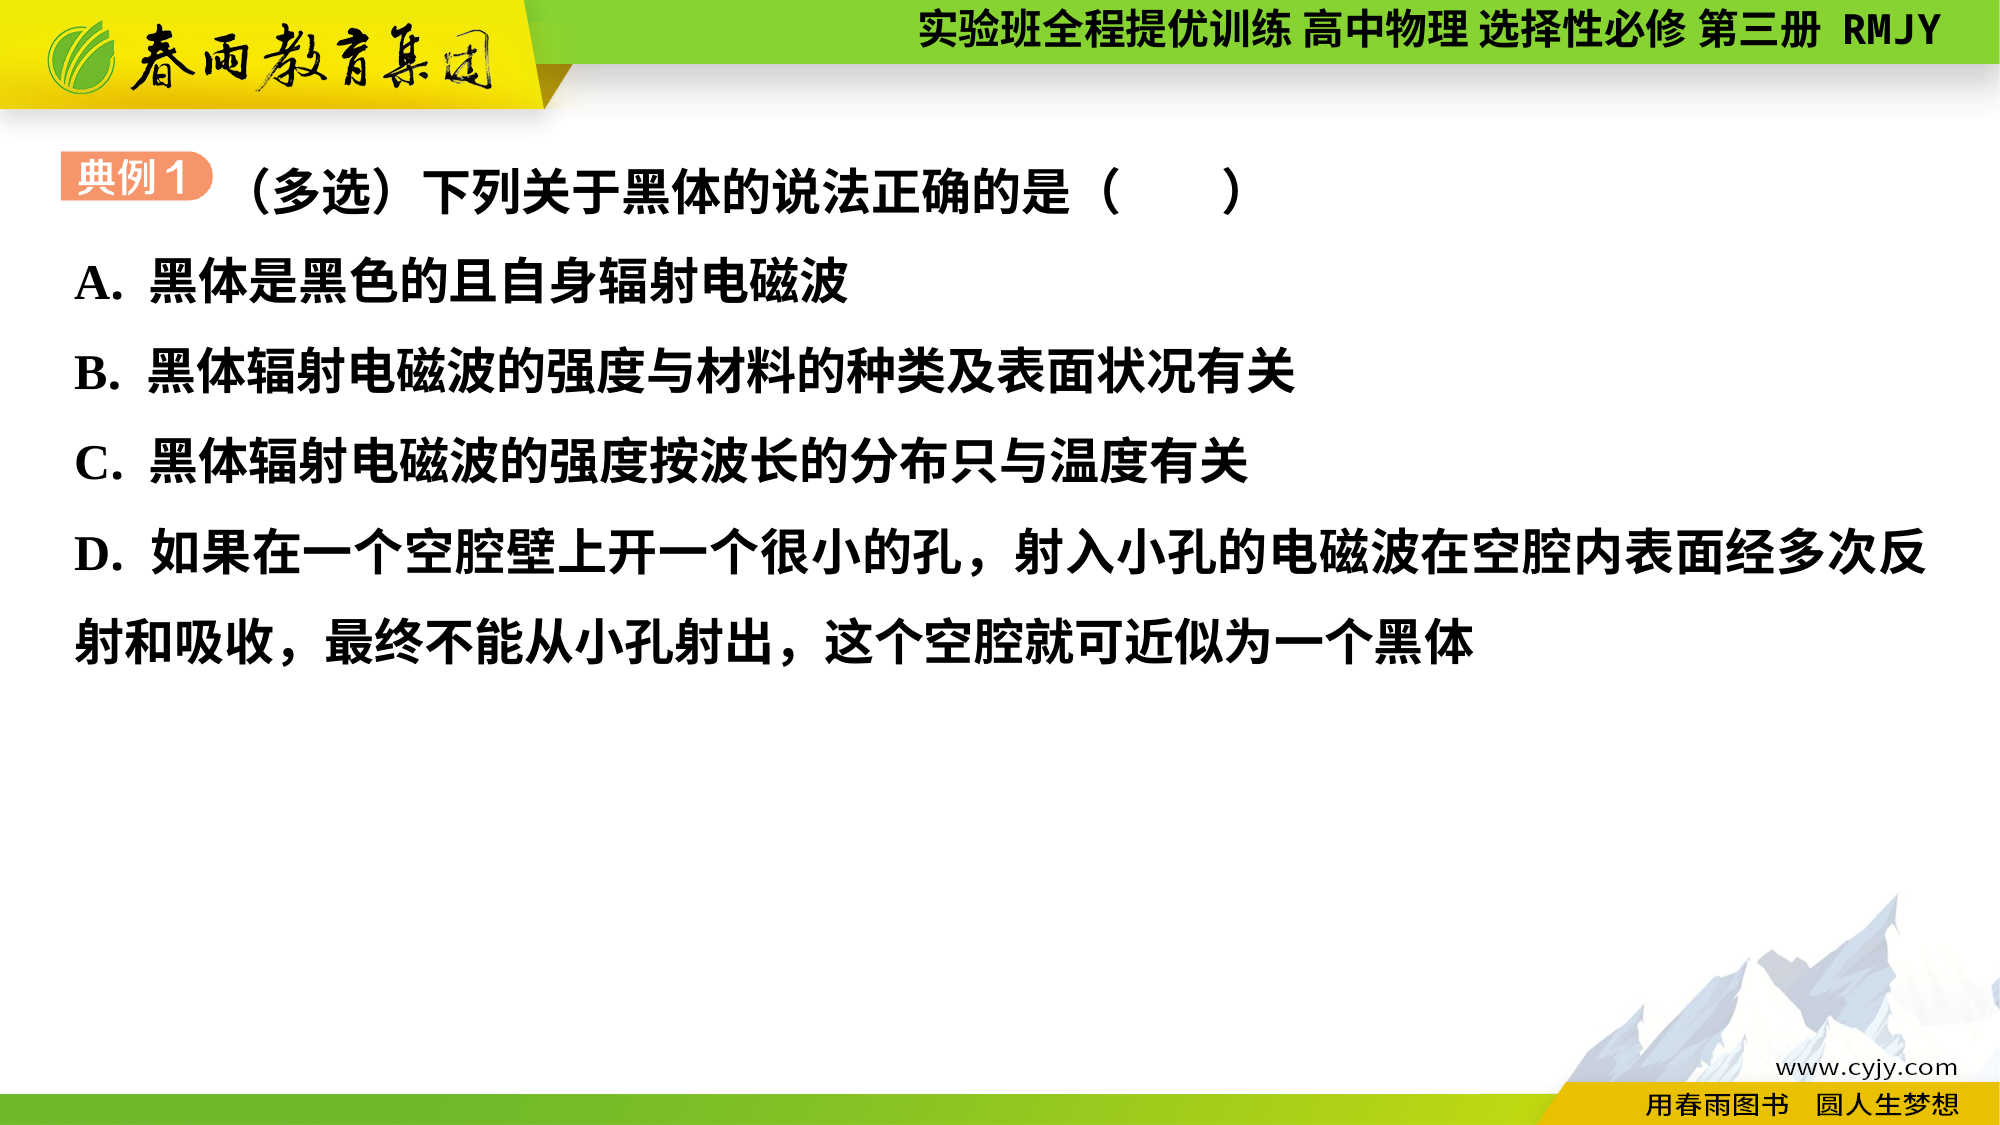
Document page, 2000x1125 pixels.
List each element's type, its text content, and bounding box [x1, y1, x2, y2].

picture [0, 0, 2000, 1125]
list （多选）下列关于黑体的说法正确的是（ ） A. 黑体是黑色的且自身辐射电磁波 B. 黑体辐射电磁波的强度与材料的种类及表面状况有关 C. 黑体辐射电磁波的强度按波长的分布只与温度有关 D. 如果在一个空腔壁上开一个很小的孔，射入小孔的电磁波在空腔内表面经多次反射和吸收，最终不能从小孔射出，这个空腔就可近似为一个黑体 [59, 122, 1944, 672]
